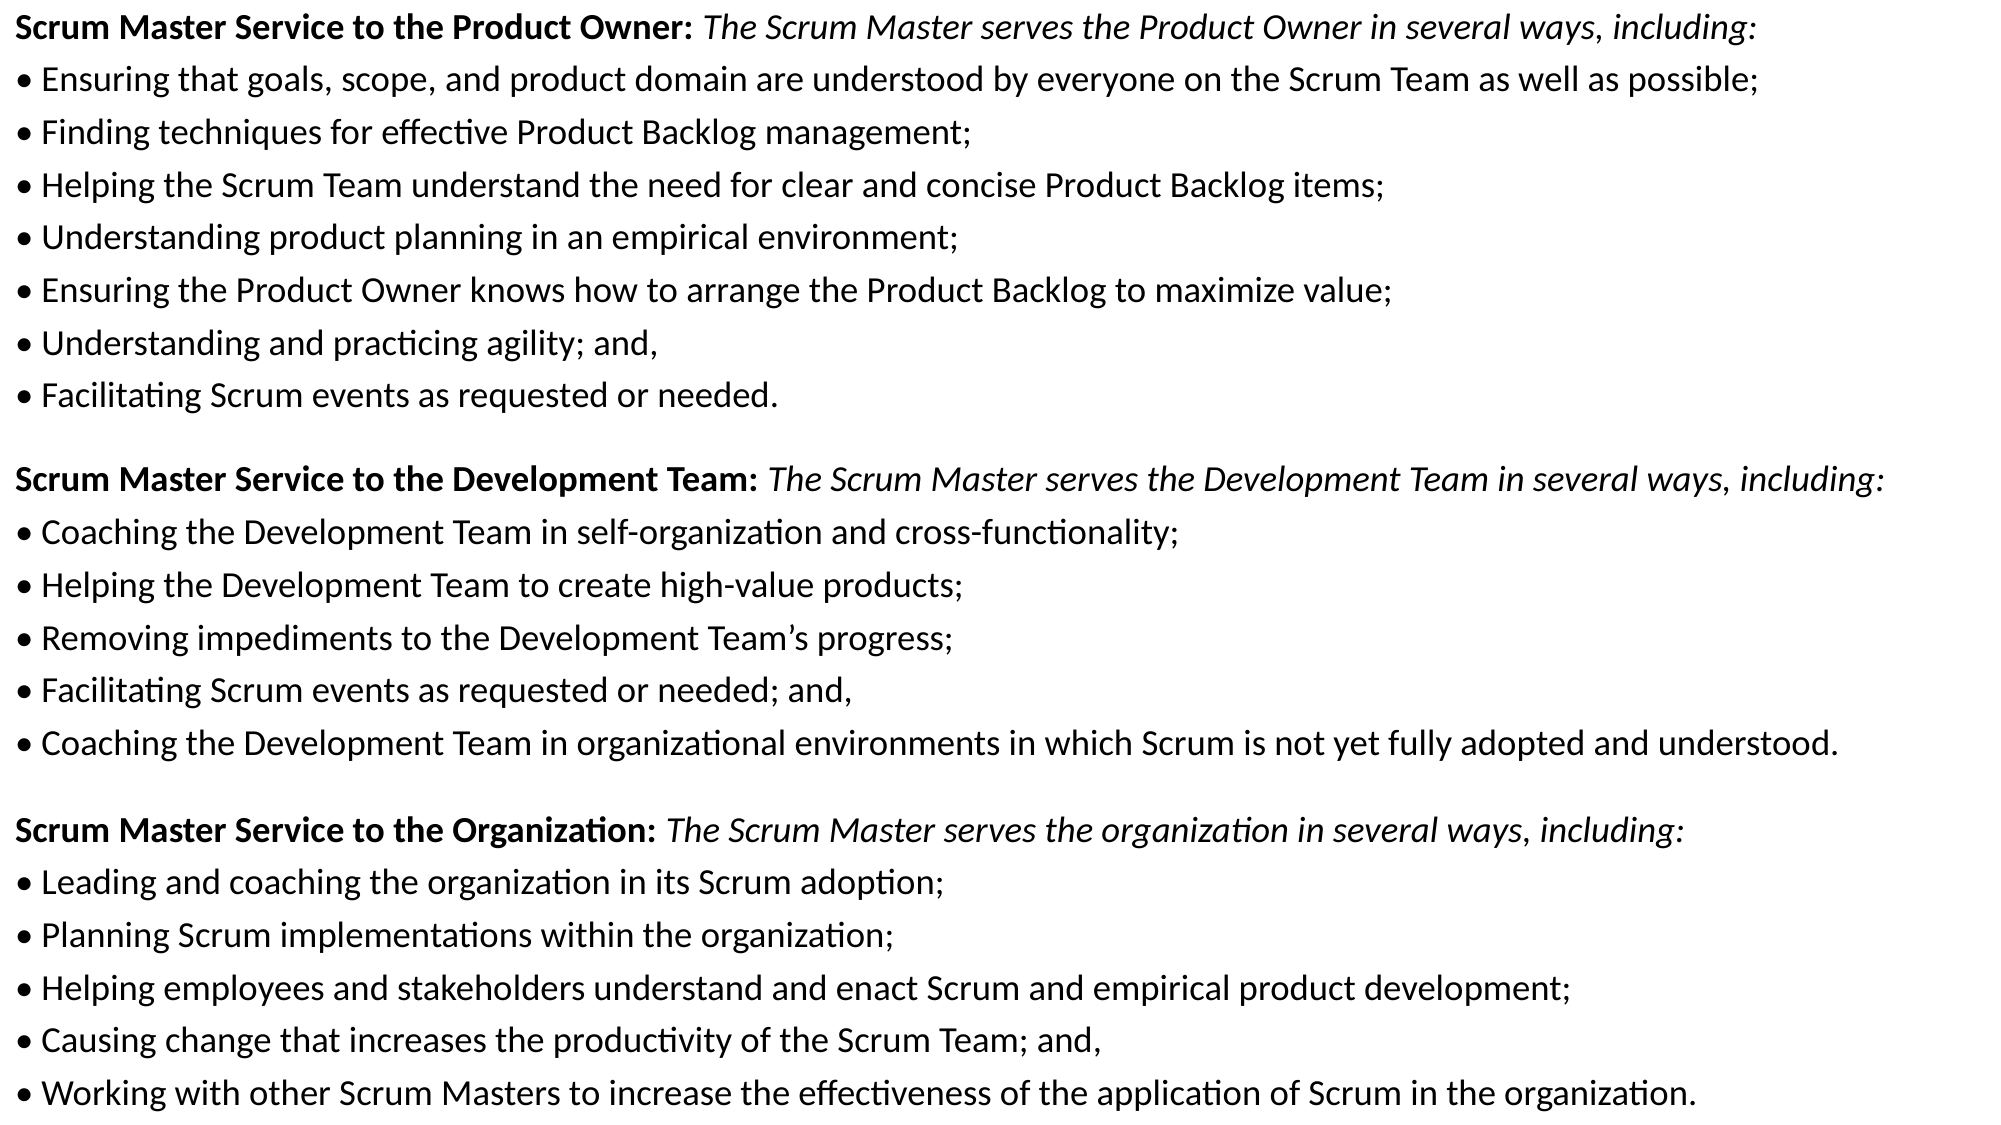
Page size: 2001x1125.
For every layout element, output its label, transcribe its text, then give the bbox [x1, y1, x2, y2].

list Scrum Master Service to the Product Owner: The Scrum Master serves the Product Owner in several ways, including: • Ensuring that goals, scope, and product domain are understood by everyone on the Scrum Team as well as possible; • Finding techniques for effective Product Backlog management; • Helping the Scrum Team understand the need for clear and concise Product Backlog items; • Understanding product planning in an empirical environment; • Ensuring the Product Owner knows how to arrange the Product Backlog to maximize value; • Understanding and practicing agility; and, • Facilitating Scrum events as requested or needed. Scrum Master Service to the Development Team: The Scrum Master serves the Development Team in several ways, including: • Coaching the Development Team in self-organization and cross-functionality; • Helping the Development Team to create high-value products; • Removing impediments to the Development Team’s progress; • Facilitating Scrum events as requested or needed; and, • Coaching the Development Team in organizational environments in which Scrum is not yet fully adopted and understood. Scrum Master Service to the Organization: The Scrum Master serves the organization in several ways, including: • Leading and coaching the organization in its Scrum adoption; • Planning Scrum implementations within the organization; • Helping employees and stakeholders understand and enact Scrum and empirical product development; • Causing change that increases the productivity of the Scrum Team; and, • Working with other Scrum Masters to increase the effectiveness of the application of Scrum in the organization. [0, 0, 2000, 1125]
